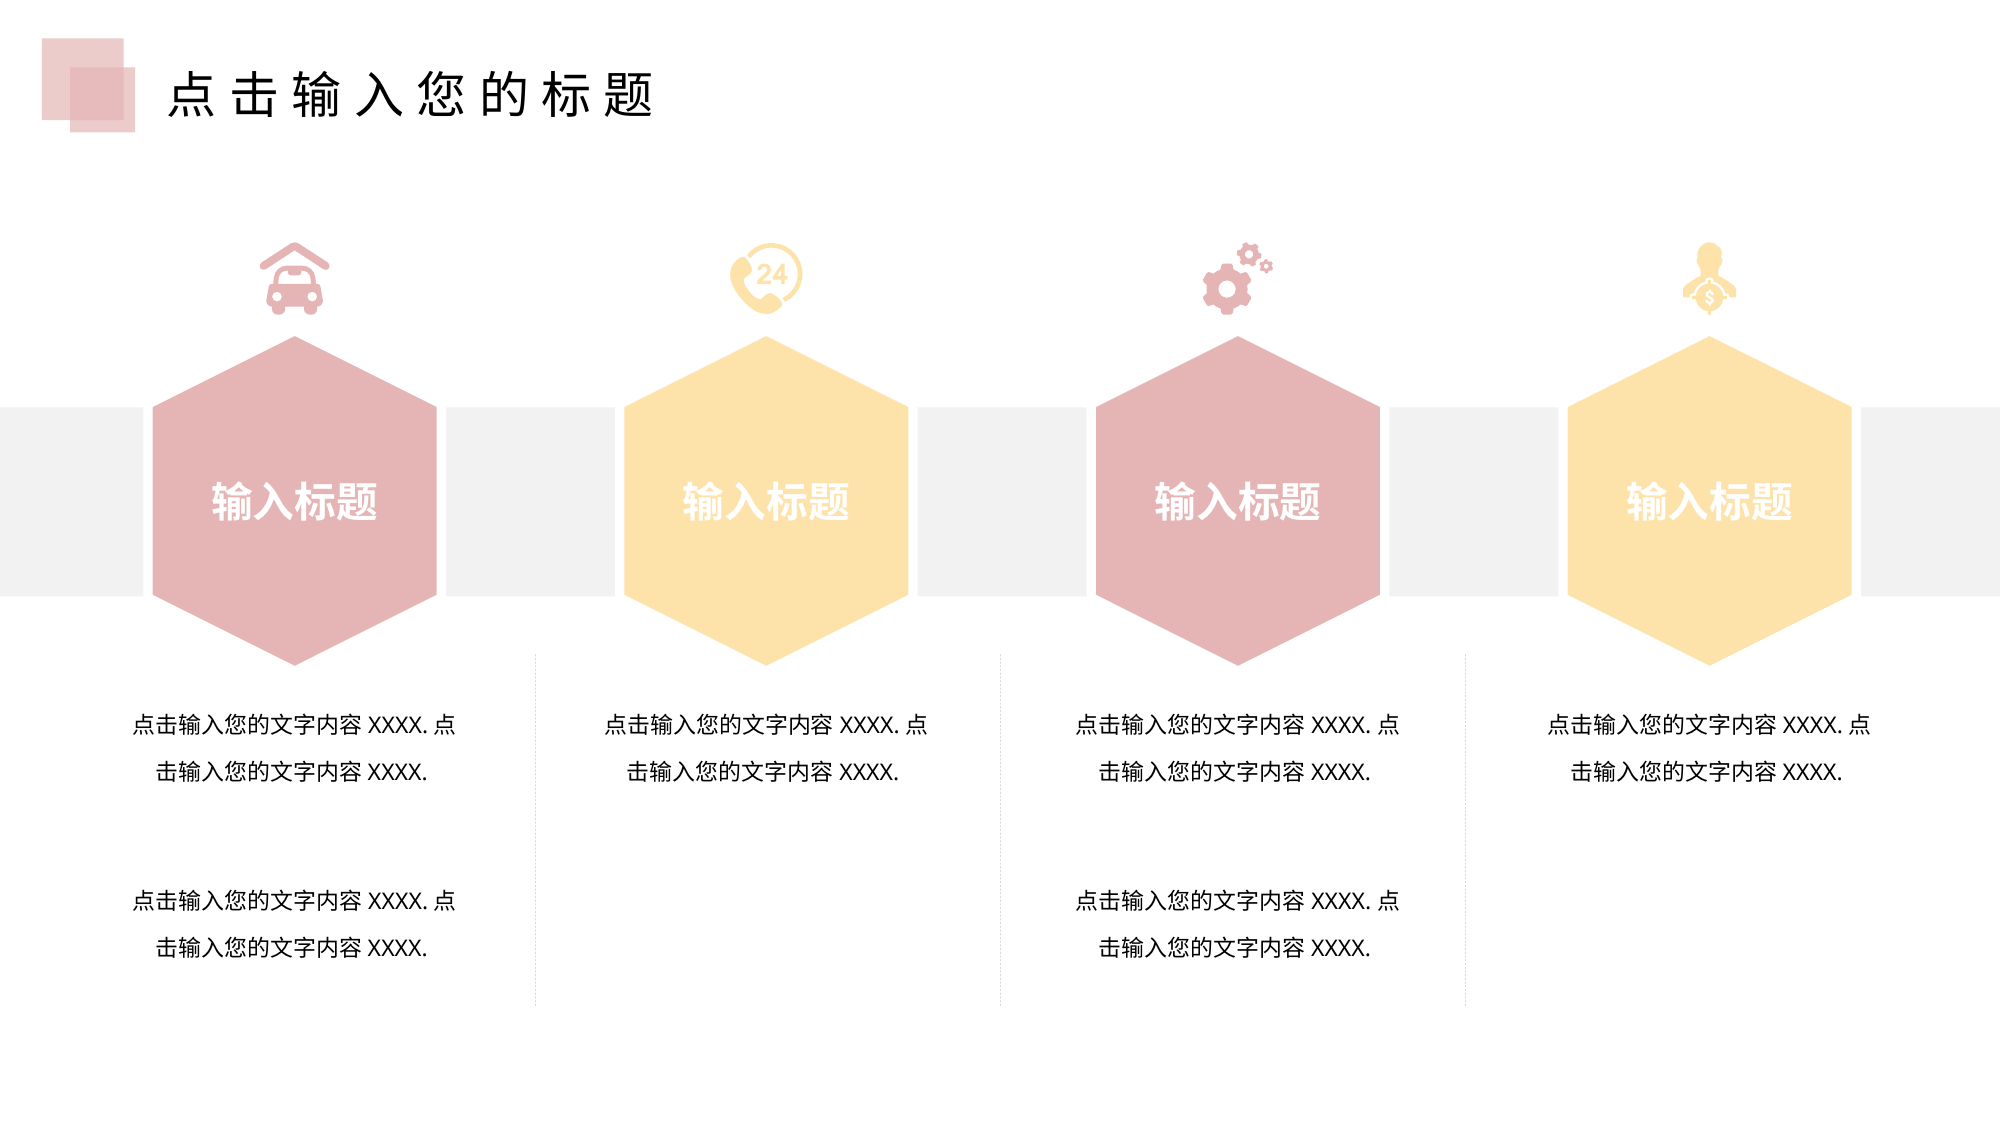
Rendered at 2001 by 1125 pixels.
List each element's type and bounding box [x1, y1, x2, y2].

text_box [41, 38, 832, 133]
text_box [0, 242, 2000, 1008]
